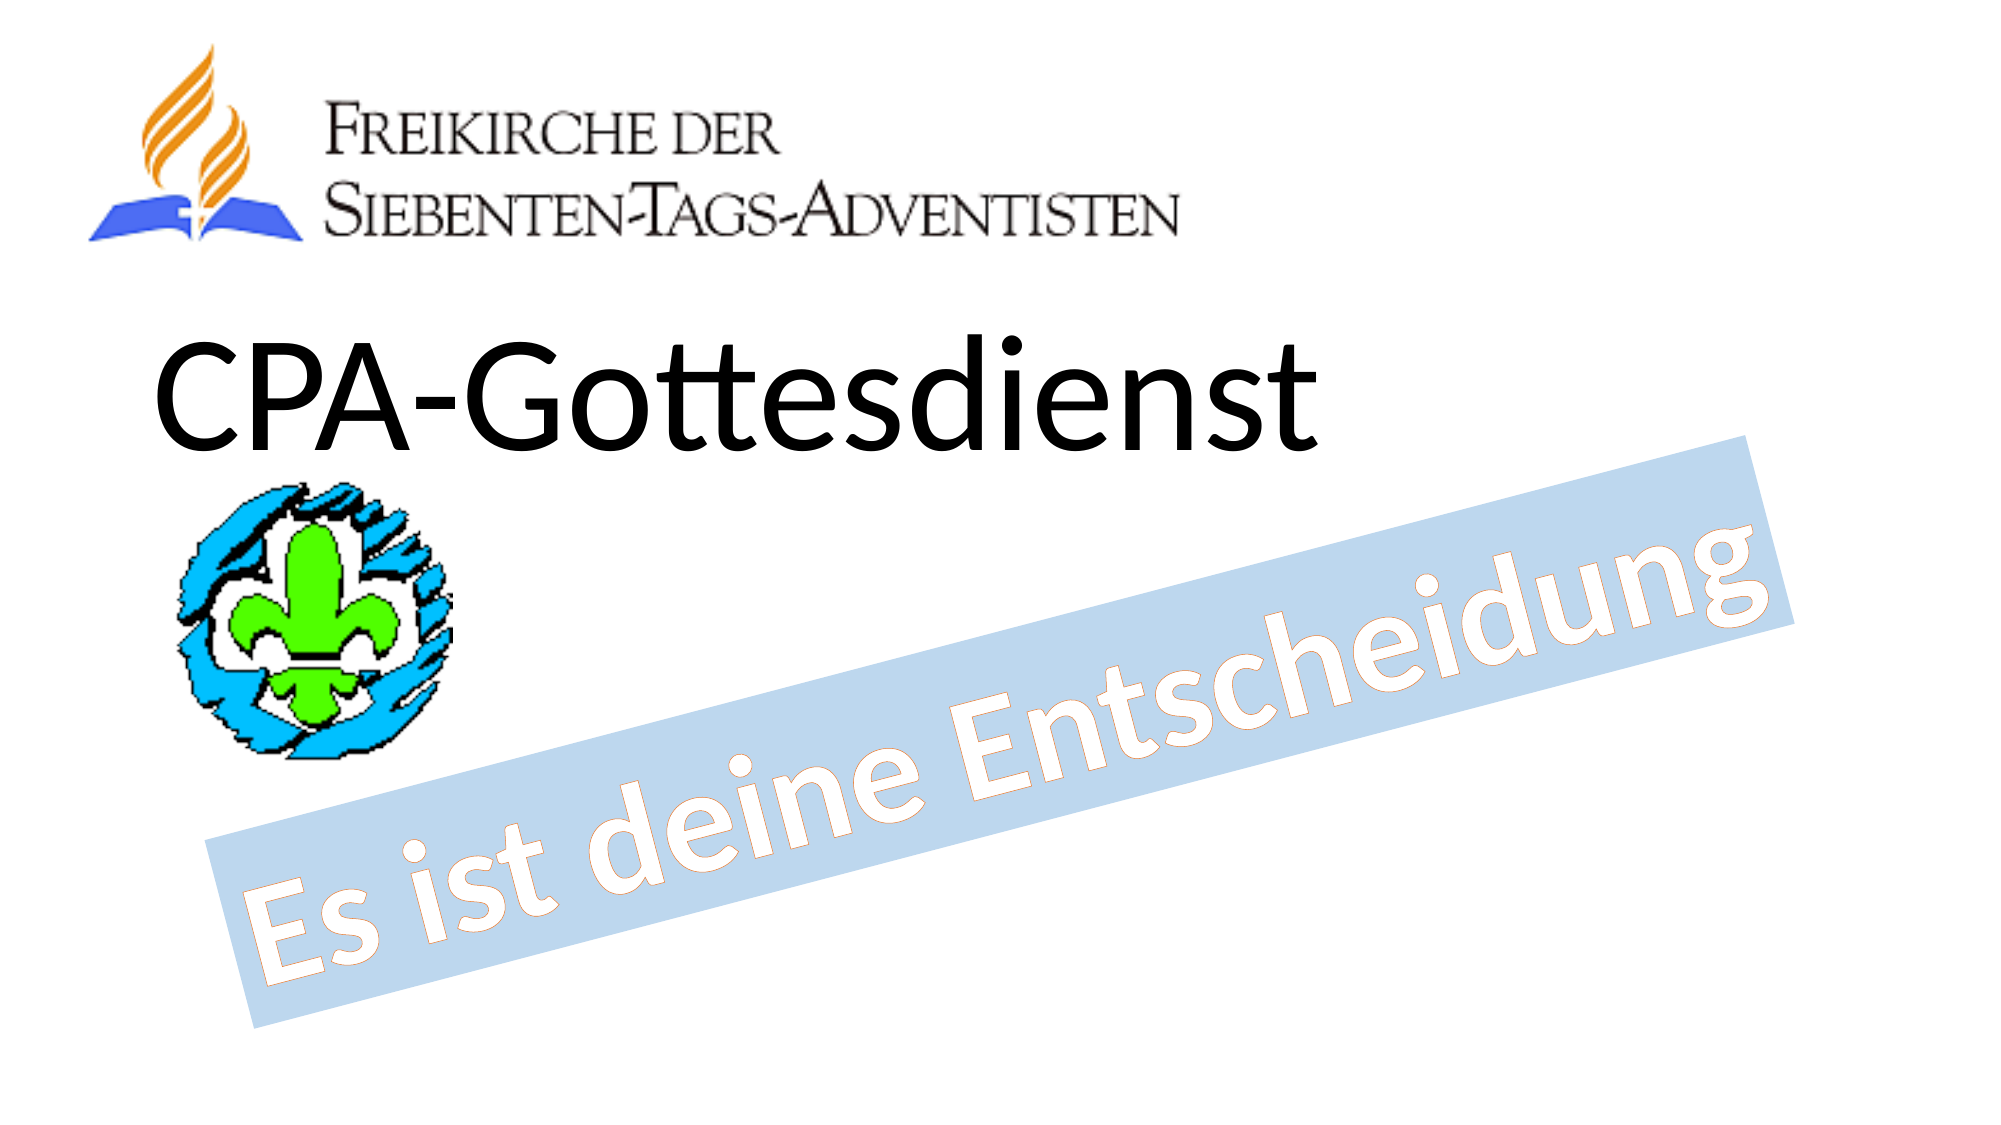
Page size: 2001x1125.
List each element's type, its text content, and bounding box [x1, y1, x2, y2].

text_box Es ist deine Entscheidung [204, 435, 1795, 1029]
picture [169, 480, 453, 764]
list CPA-Gottesdienst [137, 299, 1863, 1014]
picture [77, 37, 1185, 252]
